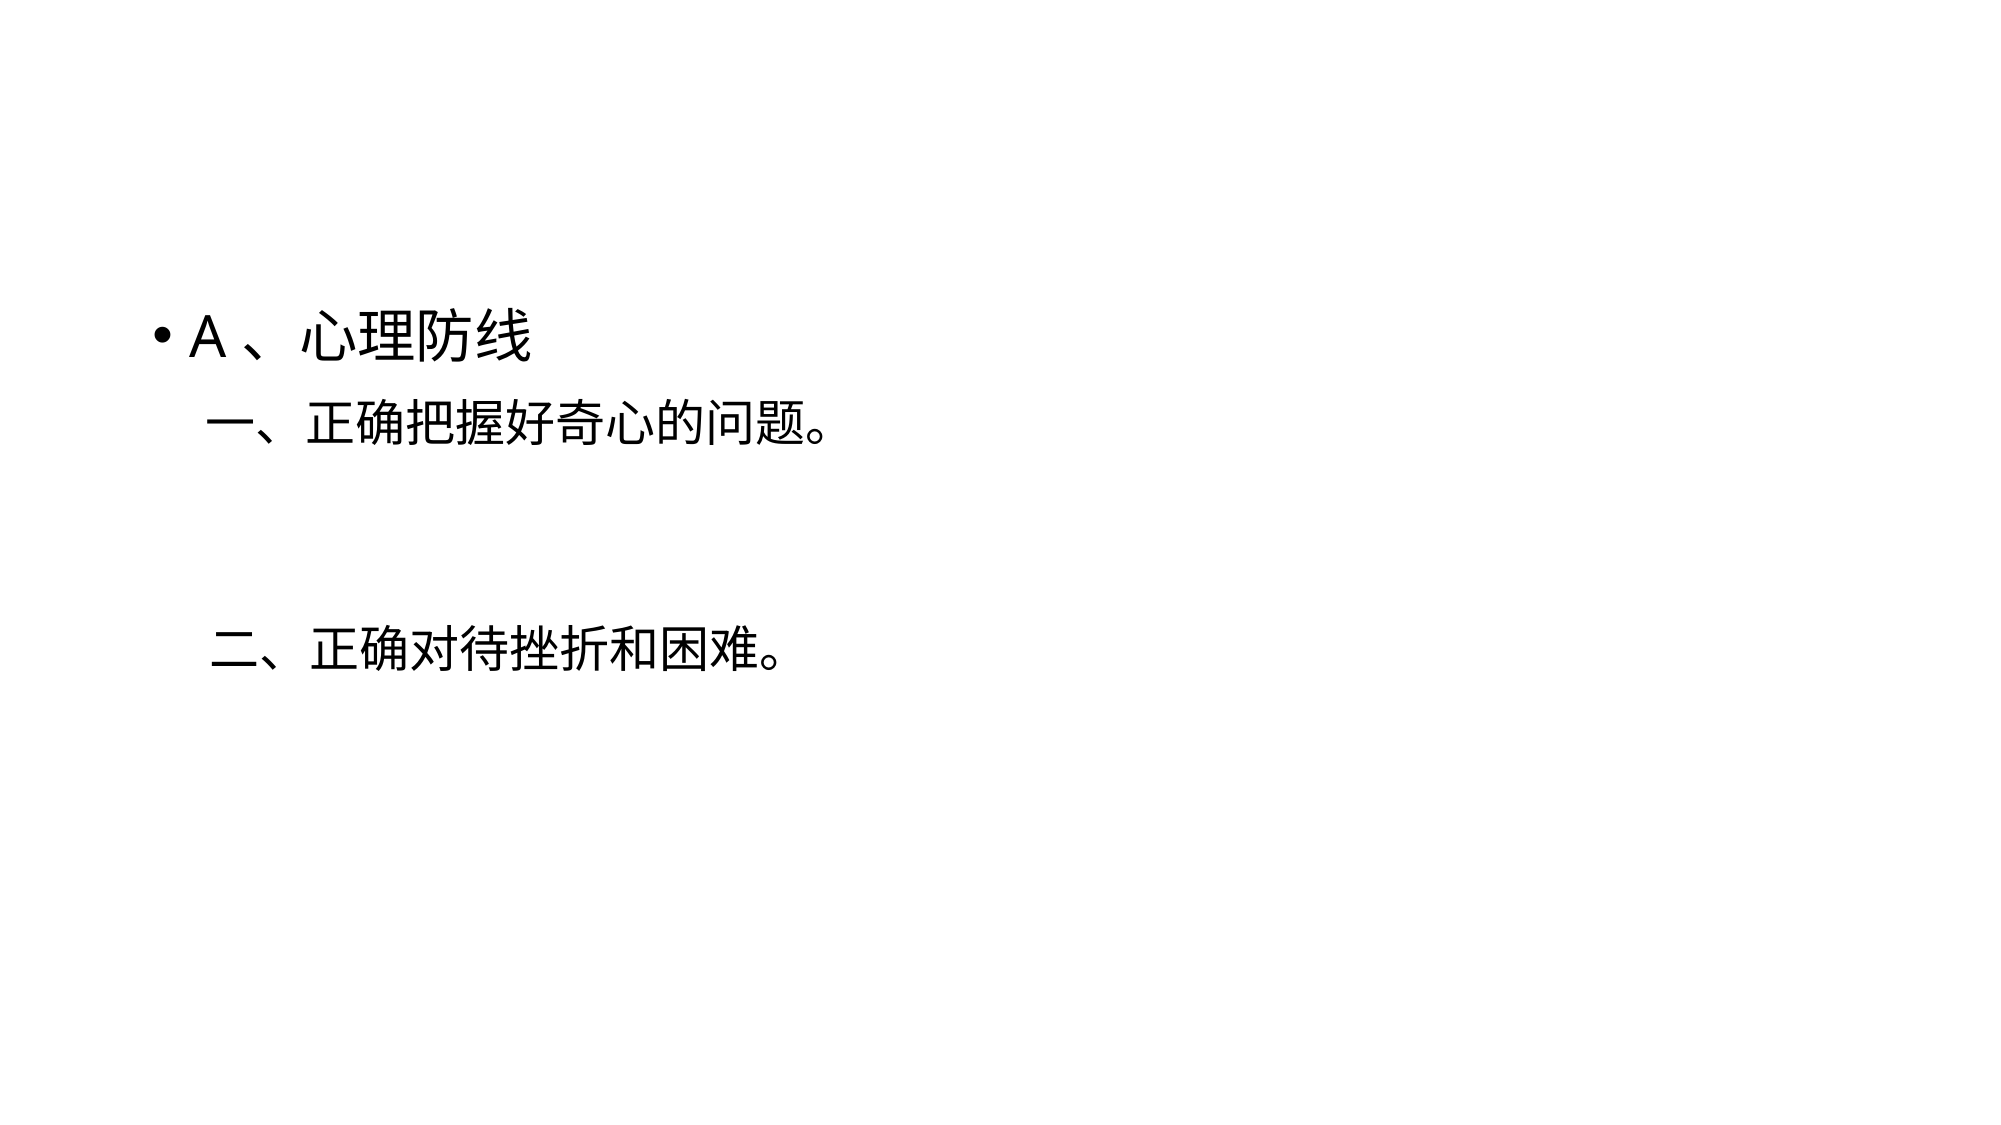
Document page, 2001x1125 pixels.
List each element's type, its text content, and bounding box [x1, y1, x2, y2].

list A、心理防线 一、正确把握好奇心的问题。 二、正确对待挫折和困难。 [137, 299, 1863, 1014]
